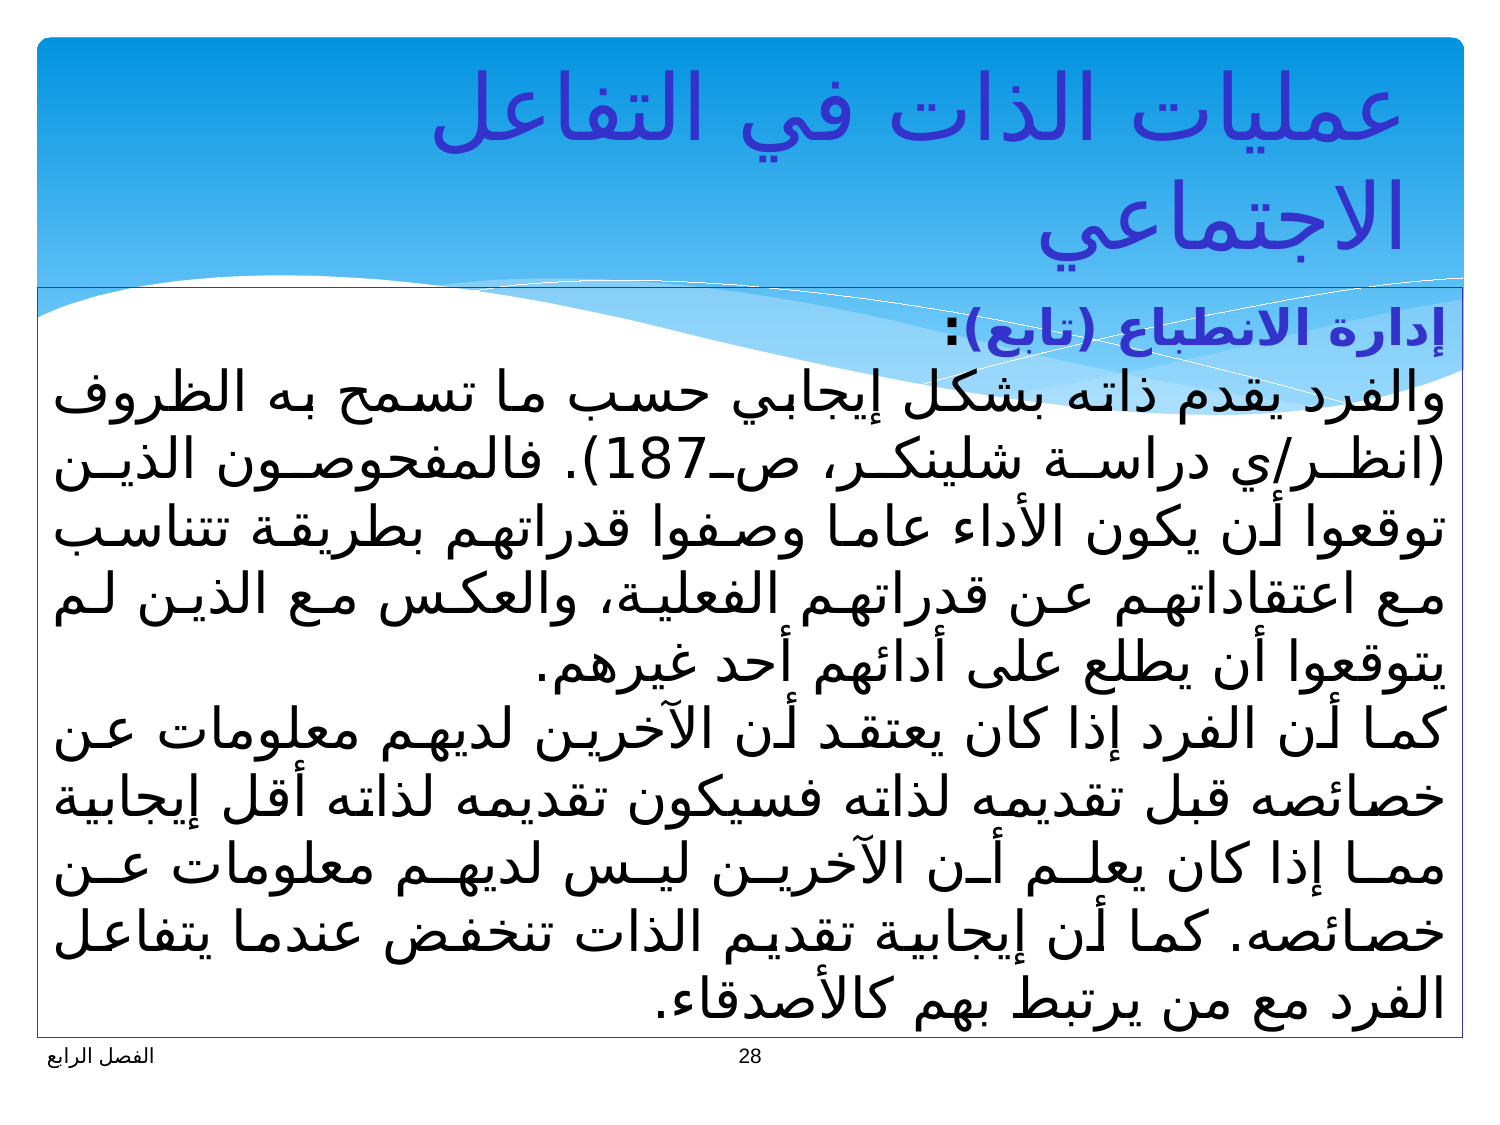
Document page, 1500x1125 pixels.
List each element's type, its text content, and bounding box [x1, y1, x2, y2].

footer الفصل الرابع [31, 1025, 653, 1086]
title عمليات الذات في التفاعل الاجتماعي [75, 55, 1425, 261]
list إدارة الانطباع (تابع): والفرد يقدم ذاته بشكل إيجابي حسب ما تسمح به الظروف (انظر/ي دراسة شلينكر، ص187). فالمفحوصون الذين توقعوا أن يكون الأداء عاما وصفوا قدراتهم بطريقة تتناسب مع اعتقاداتهم عن قدراتهم الفعلية، والعكس مع الذين لم يتوقعوا أن يطلع على أدائهم أحد غيرهم. كما أن الفرد إذا كان يعتقد أن الآخرين لديهم معلومات عن خصائصه قبل تقديمه لذاته فسيكون تقديمه لذاته أقل إيجابية مما إذا كان يعلم أن الآخرين ليس لديهم معلومات عن خصائصه. كما أن إيجابية تقديم الذات تنخفض عندما يتفاعل الفرد مع من يرتبط بهم كالأصدقاء. [37, 287, 1463, 1038]
slide_number 28 [654, 1038, 846, 1086]
